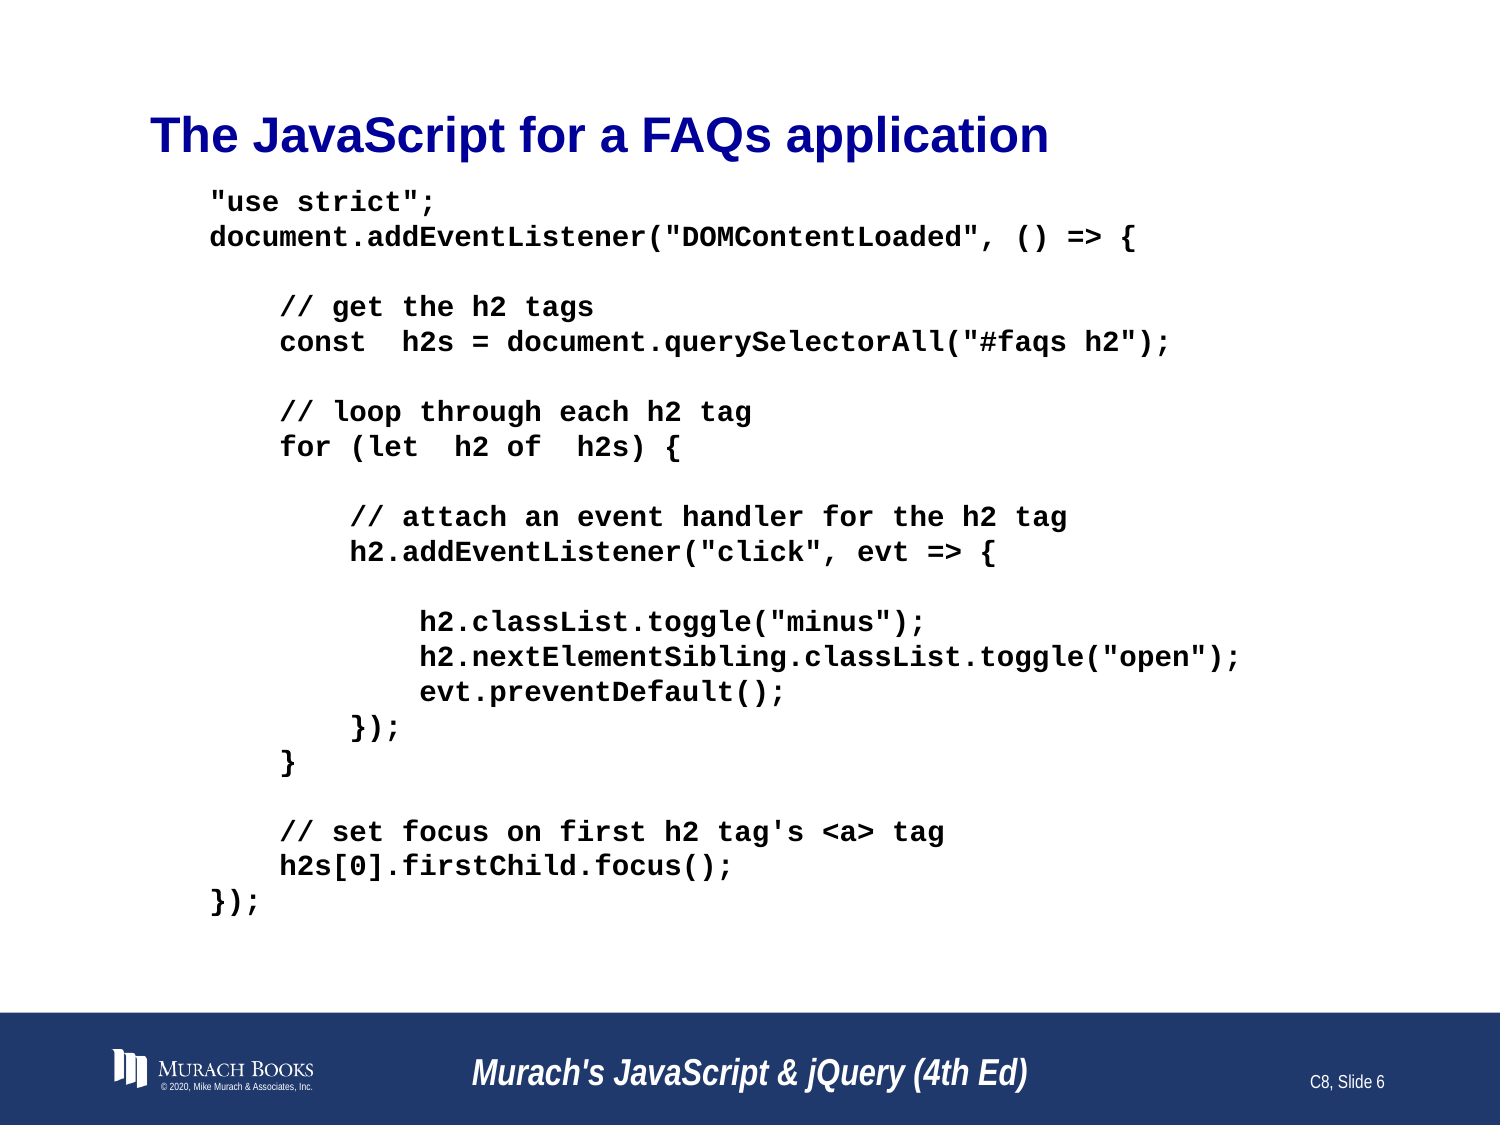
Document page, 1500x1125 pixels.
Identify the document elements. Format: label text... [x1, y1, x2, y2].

title The JavaScript for a FAQs application [150, 102, 1350, 164]
list "use strict"; document.addEventListener("DOMContentLoaded", () => { // get the h2 tags const h2s = document.querySelectorAll("#faqs h2"); // loop through each h2 tag for (let h2 of h2s) { // attach an event handler for the h2 tag h2.addEventListener("click", evt => { h2.classList.toggle("minus"); h2.nextElementSibling.classList.toggle("open"); evt.preventDefault(); }); } // set focus on first h2 tag's <a> tag h2s[0].firstChild.focus(); }); [137, 174, 1350, 975]
footer © 2020, Mike Murach & Associates, Inc. [12, 1025, 463, 1100]
slide_number C8, Slide 6 [1087, 1025, 1400, 1100]
slide_number Murach's JavaScript & jQuery (4th Ed) [463, 1025, 1050, 1100]
